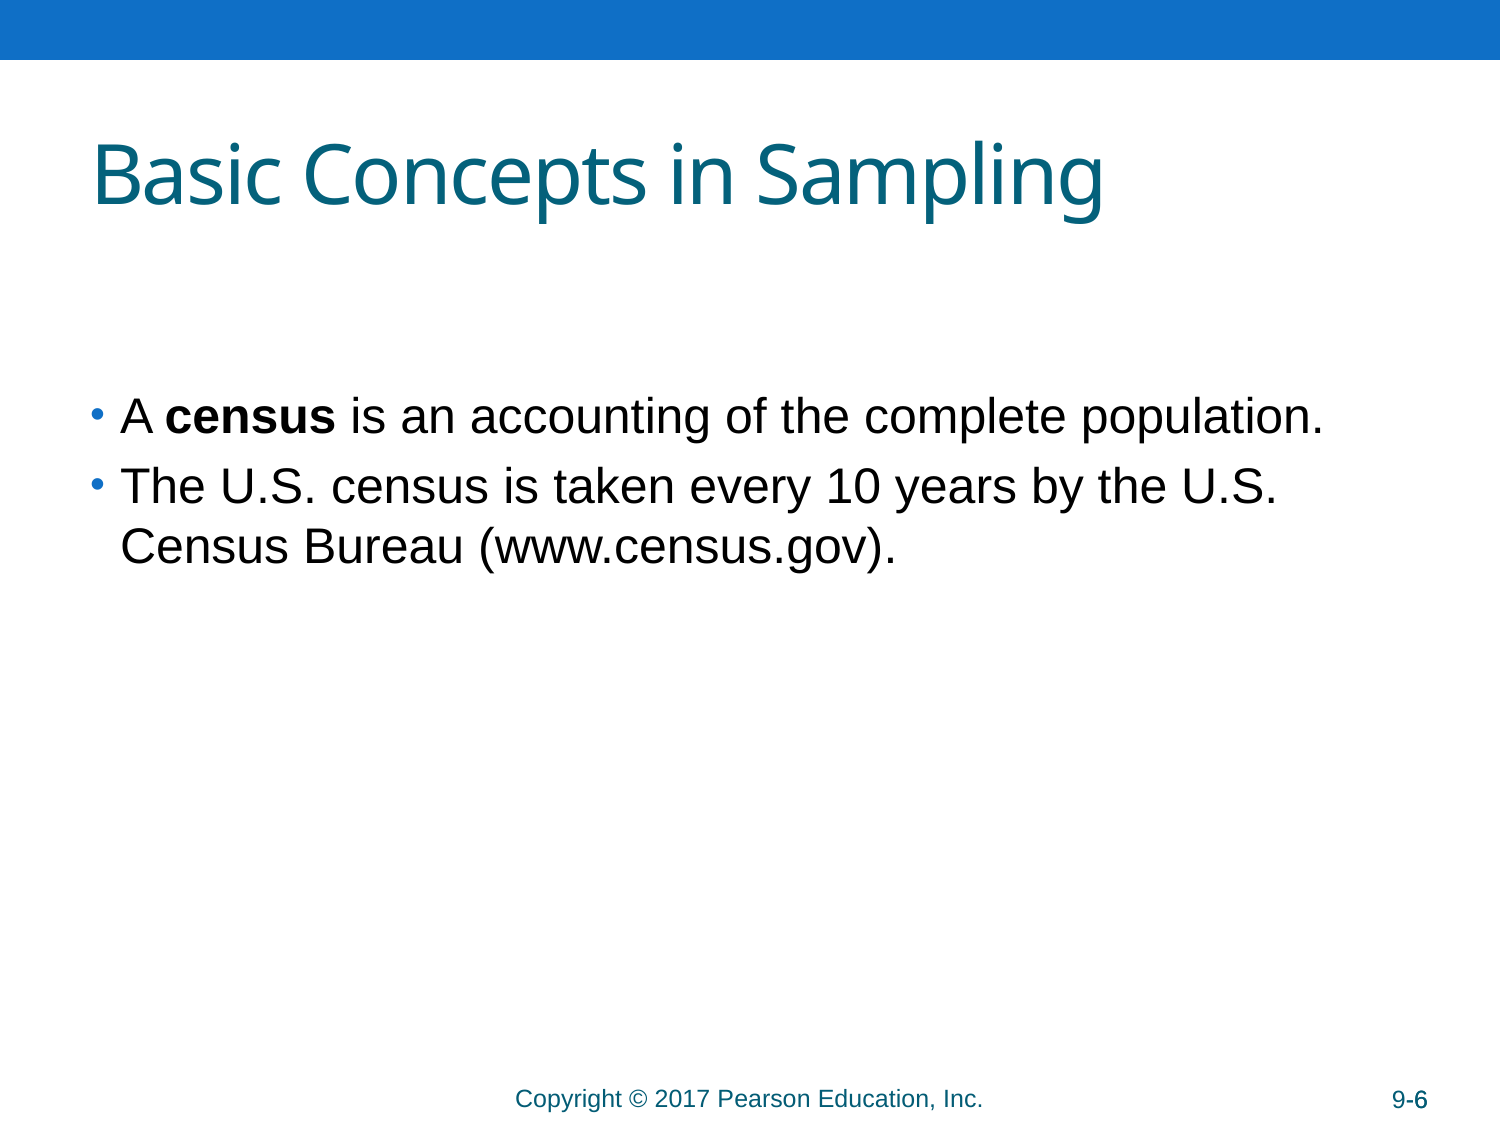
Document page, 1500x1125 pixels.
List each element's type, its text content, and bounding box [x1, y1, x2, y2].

title Basic Concepts in Sampling [75, 90, 1425, 253]
list A census is an accounting of the complete population. The U.S. census is taken every 10 years by the U.S. Census Bureau (www.census.gov). [75, 376, 1425, 1125]
